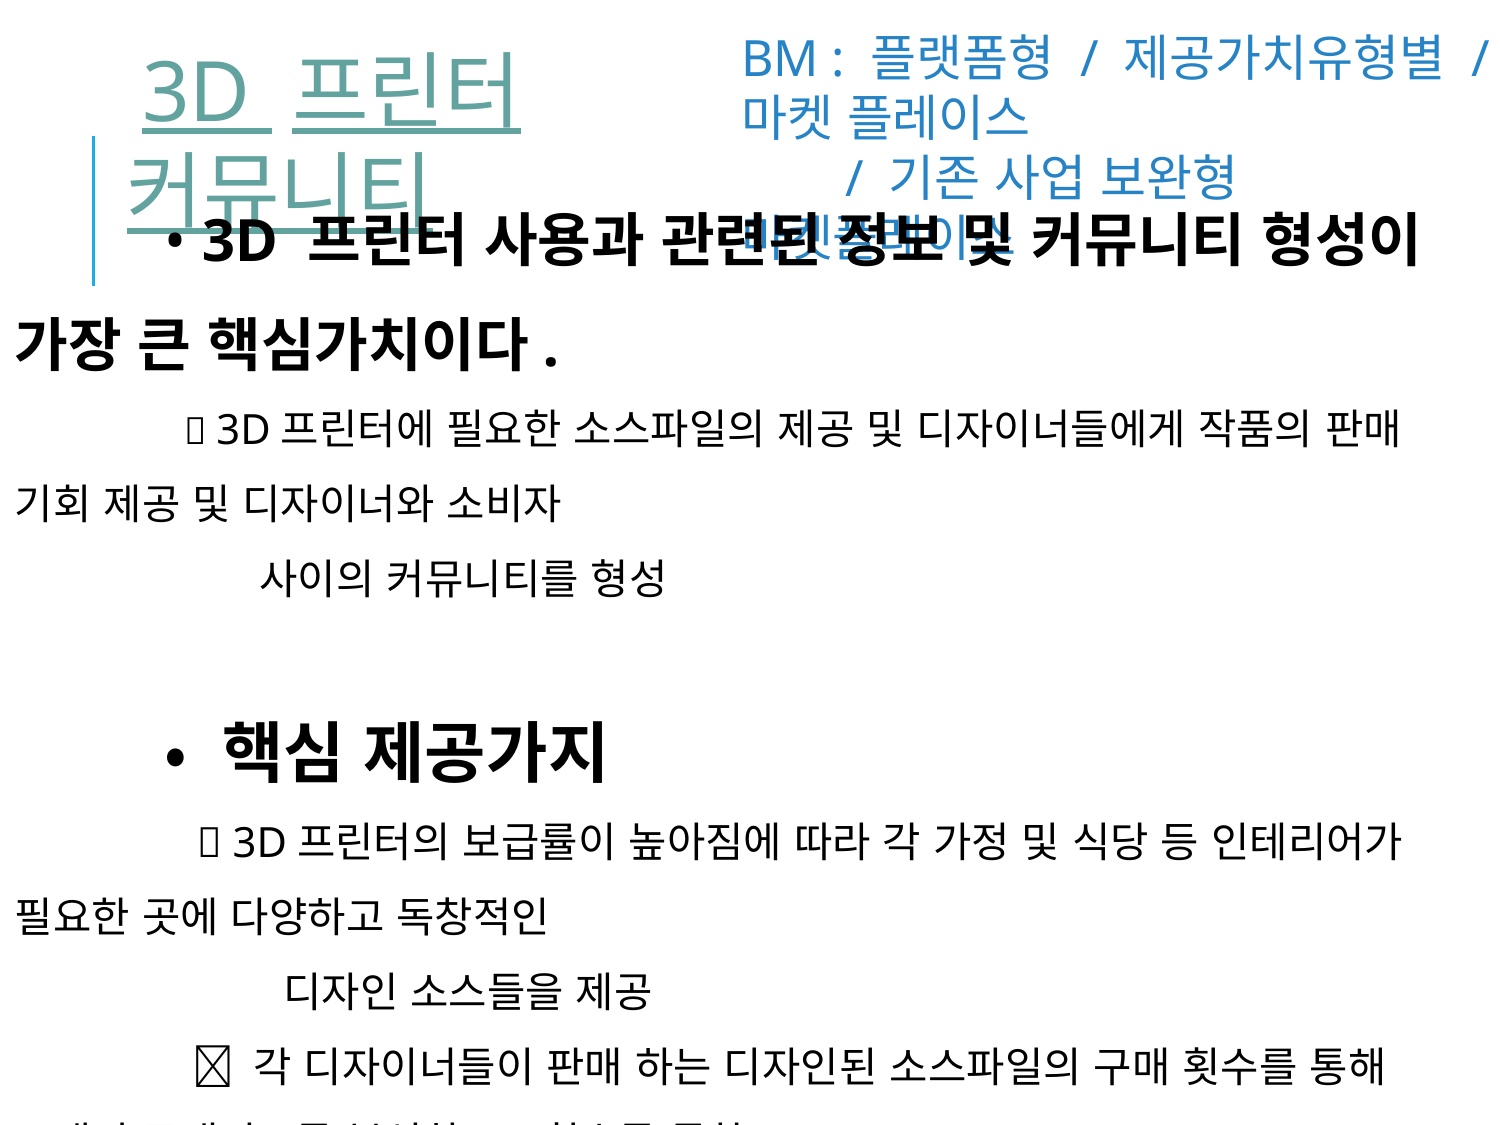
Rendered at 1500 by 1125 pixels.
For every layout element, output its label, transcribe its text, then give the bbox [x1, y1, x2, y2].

text_box BM : 플랫폼형 / 제공가치유형별 / 마켓 플레이스 / 기존 사업 보완형 마켓플레이스 [726, 19, 1500, 160]
text_box 3D 프린터 커뮤니티 [112, 30, 632, 160]
text_box • 3D 프린터 사용과 관련된 정보 및 커뮤니티 형성이 가장 큰 핵심가치이다.  3D프린터에 필요한 소스파일의 제공 및 디자이너들에게 작품의 판매 기회 제공 및 디자이너와 소비자 사이의 커뮤니티를 형성 • 핵심 제공가지  3D프린터의 보급률이 높아짐에 따라 각 가정 및 식당 등 인테리어가 필요한 곳에 다양하고 독창적인 디자인 소스들을 제공  각 디자이너들이 판매 하는 디자인된 소스파일의 구매 횟수를 통해 고객의 구매정보를 분석하고, 횟수를 통한 보상제도를 통해 디자이너들이 고수입 및 디자인 활동에 매진할 수 잇게됨  3D프린터를 가지고 있는 사용자들이 더 간편하게 자신의 3D프린터를 활용함으로 시간 단축 및 제작 비용의 절감을 유도 [0, 160, 1500, 1125]
